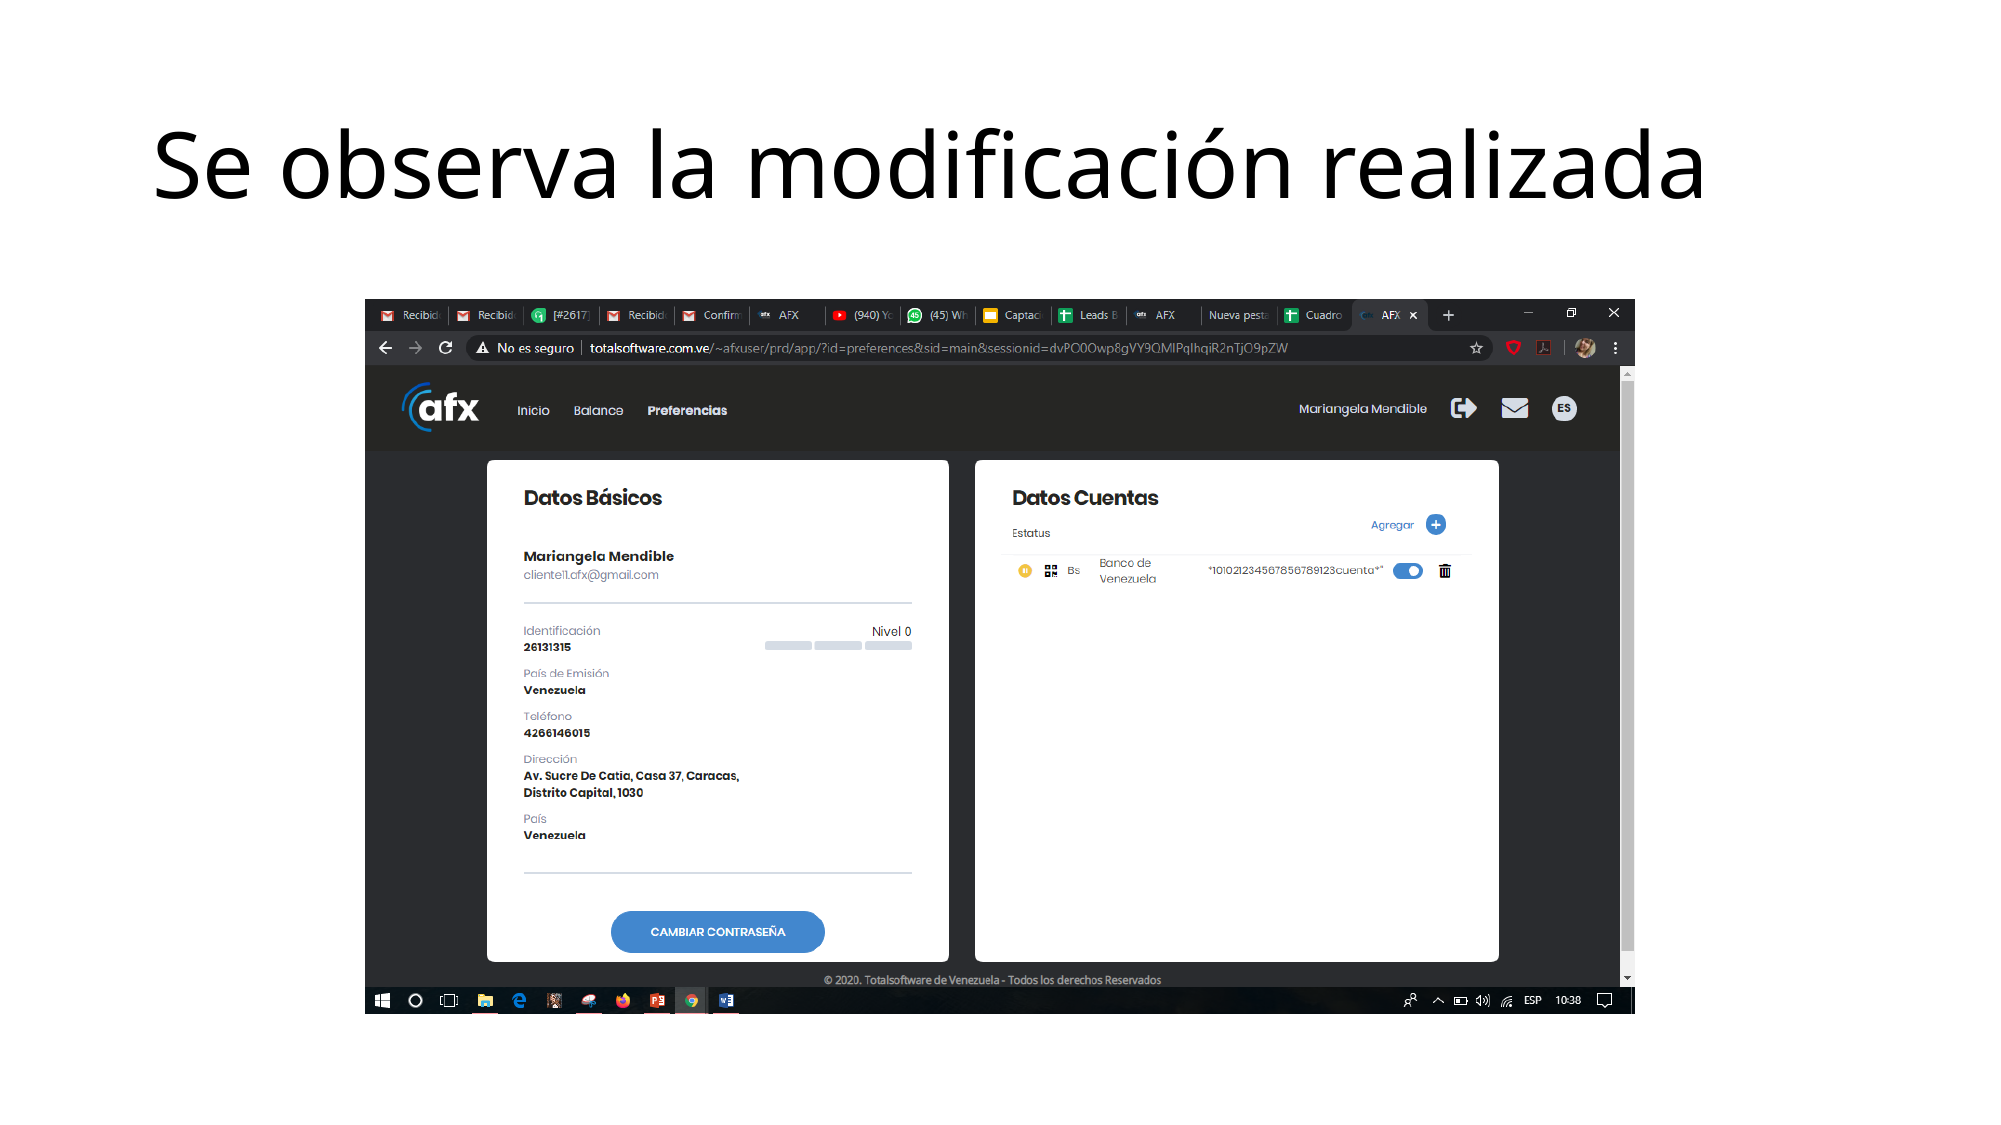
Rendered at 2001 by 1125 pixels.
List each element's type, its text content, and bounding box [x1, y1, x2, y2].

title Se observa la modificación realizada [137, 59, 1863, 278]
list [365, 299, 1635, 1014]
